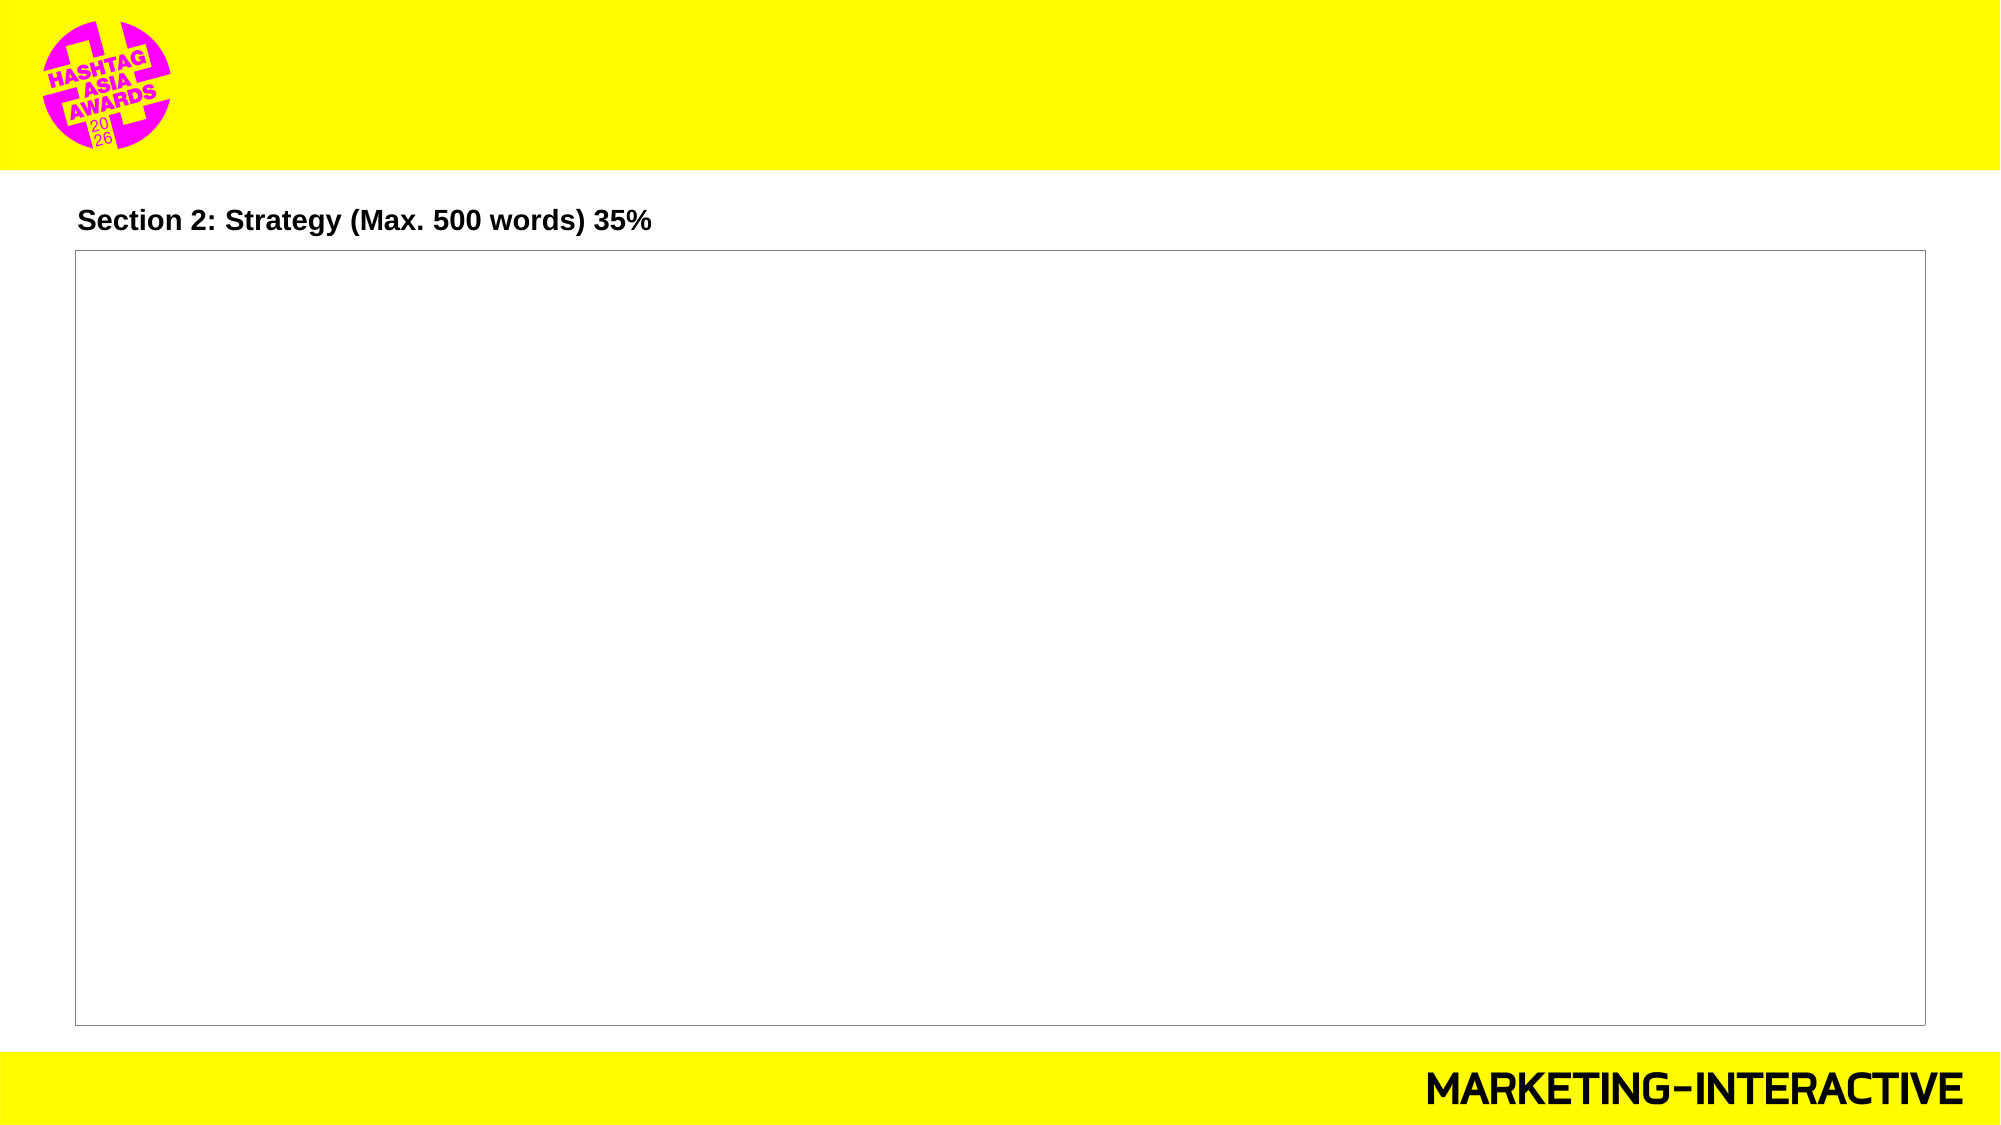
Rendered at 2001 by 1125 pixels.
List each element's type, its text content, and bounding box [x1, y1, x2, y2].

picture [0, 0, 2001, 1125]
text_box Section 2: Strategy (Max. 500 words) 35% [62, 187, 908, 250]
table_header [76, 251, 1925, 1025]
